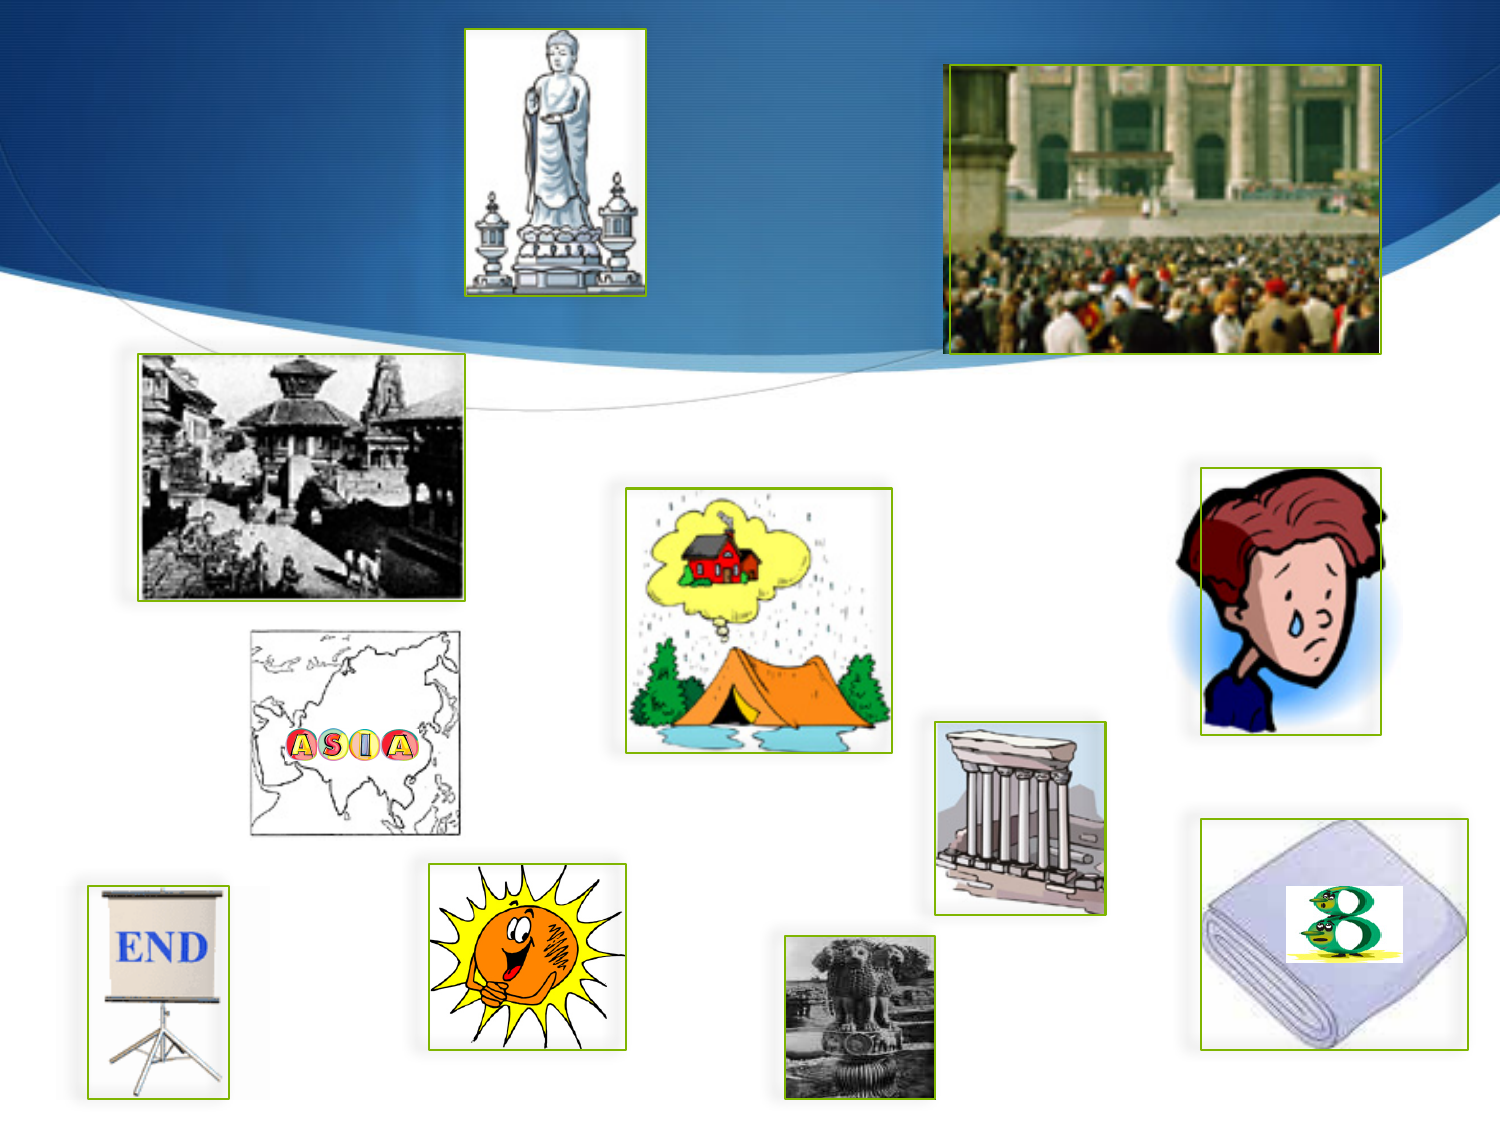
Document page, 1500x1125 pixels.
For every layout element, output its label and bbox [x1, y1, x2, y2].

picture [0, 0, 1500, 1125]
list [821, 64, 1500, 355]
